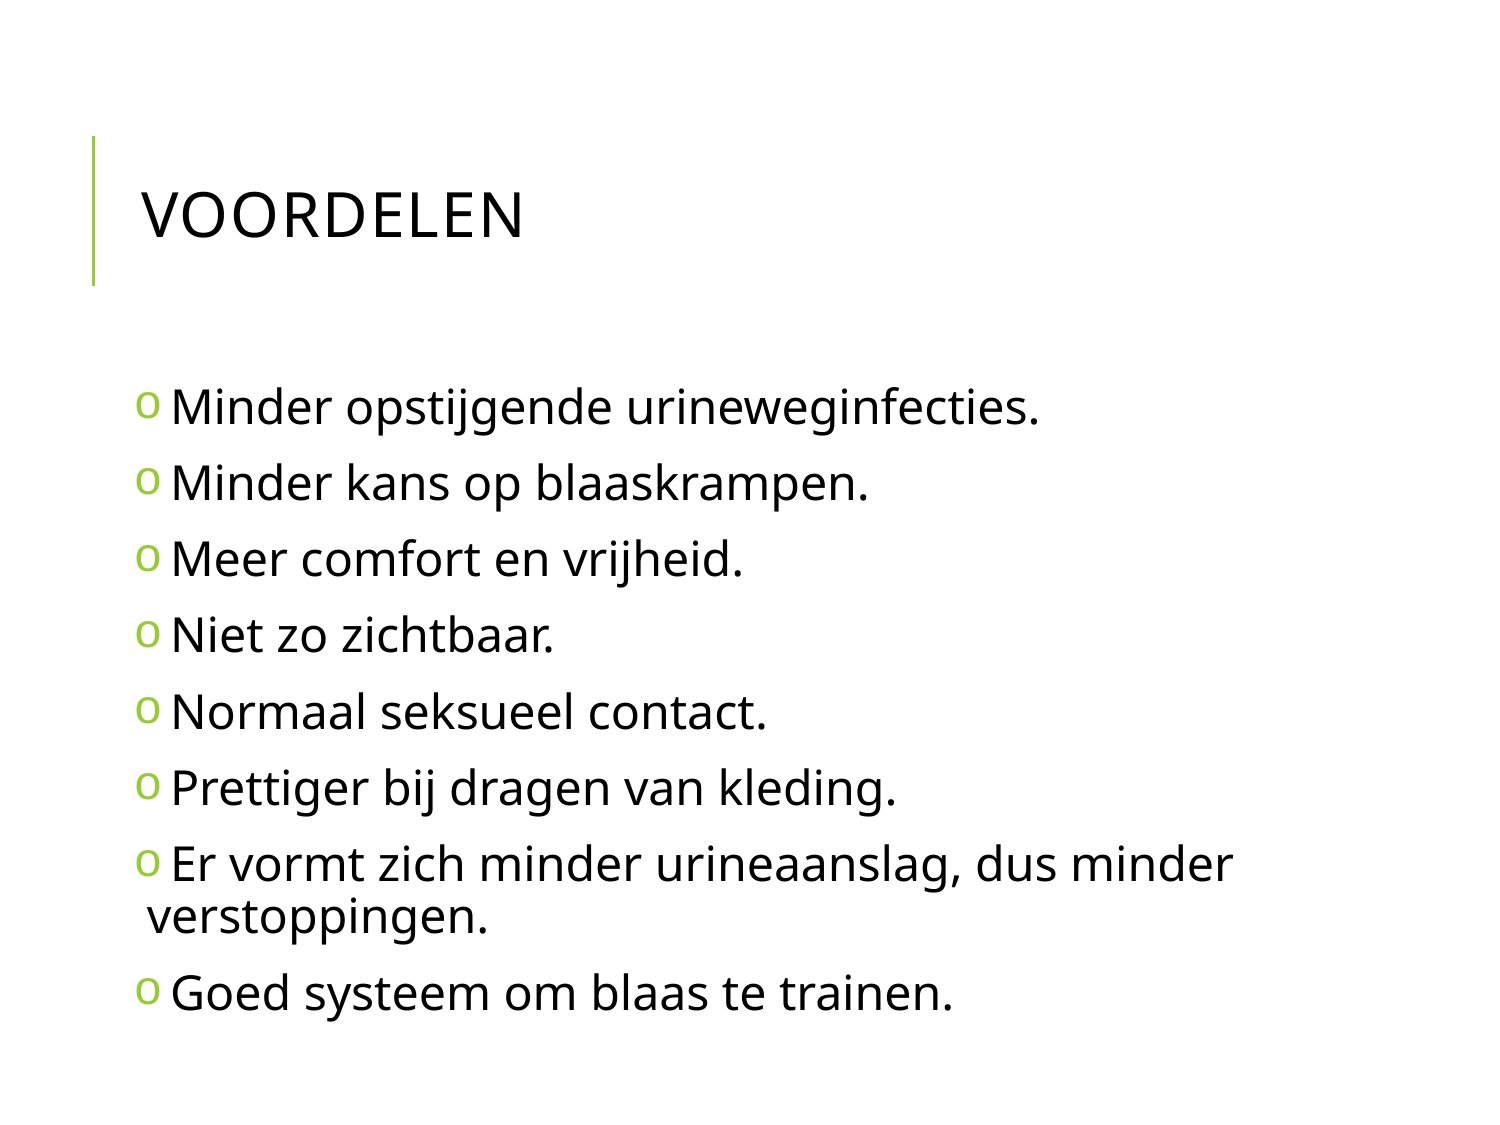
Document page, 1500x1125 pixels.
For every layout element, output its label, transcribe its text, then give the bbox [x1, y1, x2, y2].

list Minder opstijgende urineweginfecties. Minder kans op blaaskrampen. Meer comfort en vrijheid. Niet zo zichtbaar. Normaal seksueel contact. Prettiger bij dragen van kleding. Er vormt zich minder urineaanslag, dus minder verstoppingen. Goed systeem om blaas te trainen. [126, 375, 1322, 1035]
title Voordelen [126, 96, 1322, 342]
